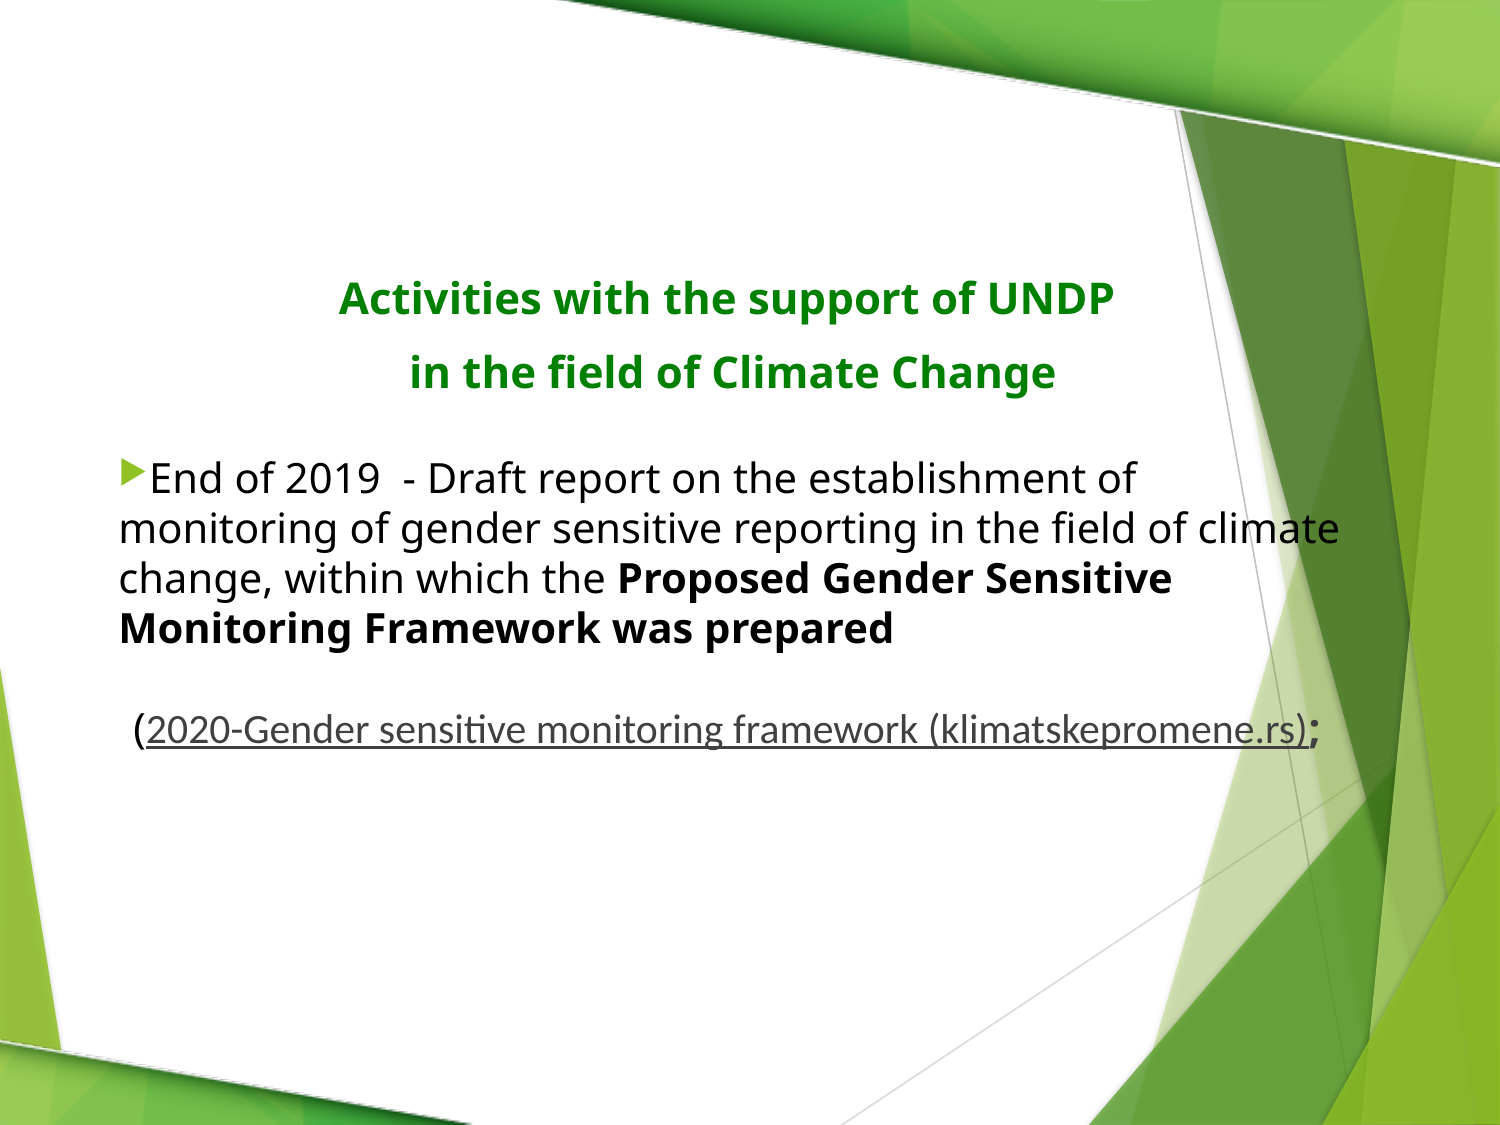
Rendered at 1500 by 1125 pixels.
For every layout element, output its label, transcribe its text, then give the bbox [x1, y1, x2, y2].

picture [0, 0, 1500, 1125]
list Activities with the support of UNDP in the field of Climate Change End of 2019 - Draft report on the establishment of monitoring of gender sensitive reporting in the field of climate change, within which the Proposed Gender Sensitive Monitoring Framework was prepared (2020-Gender sensitive monitoring framework (klimatskepromene.rs); [103, 190, 1362, 820]
